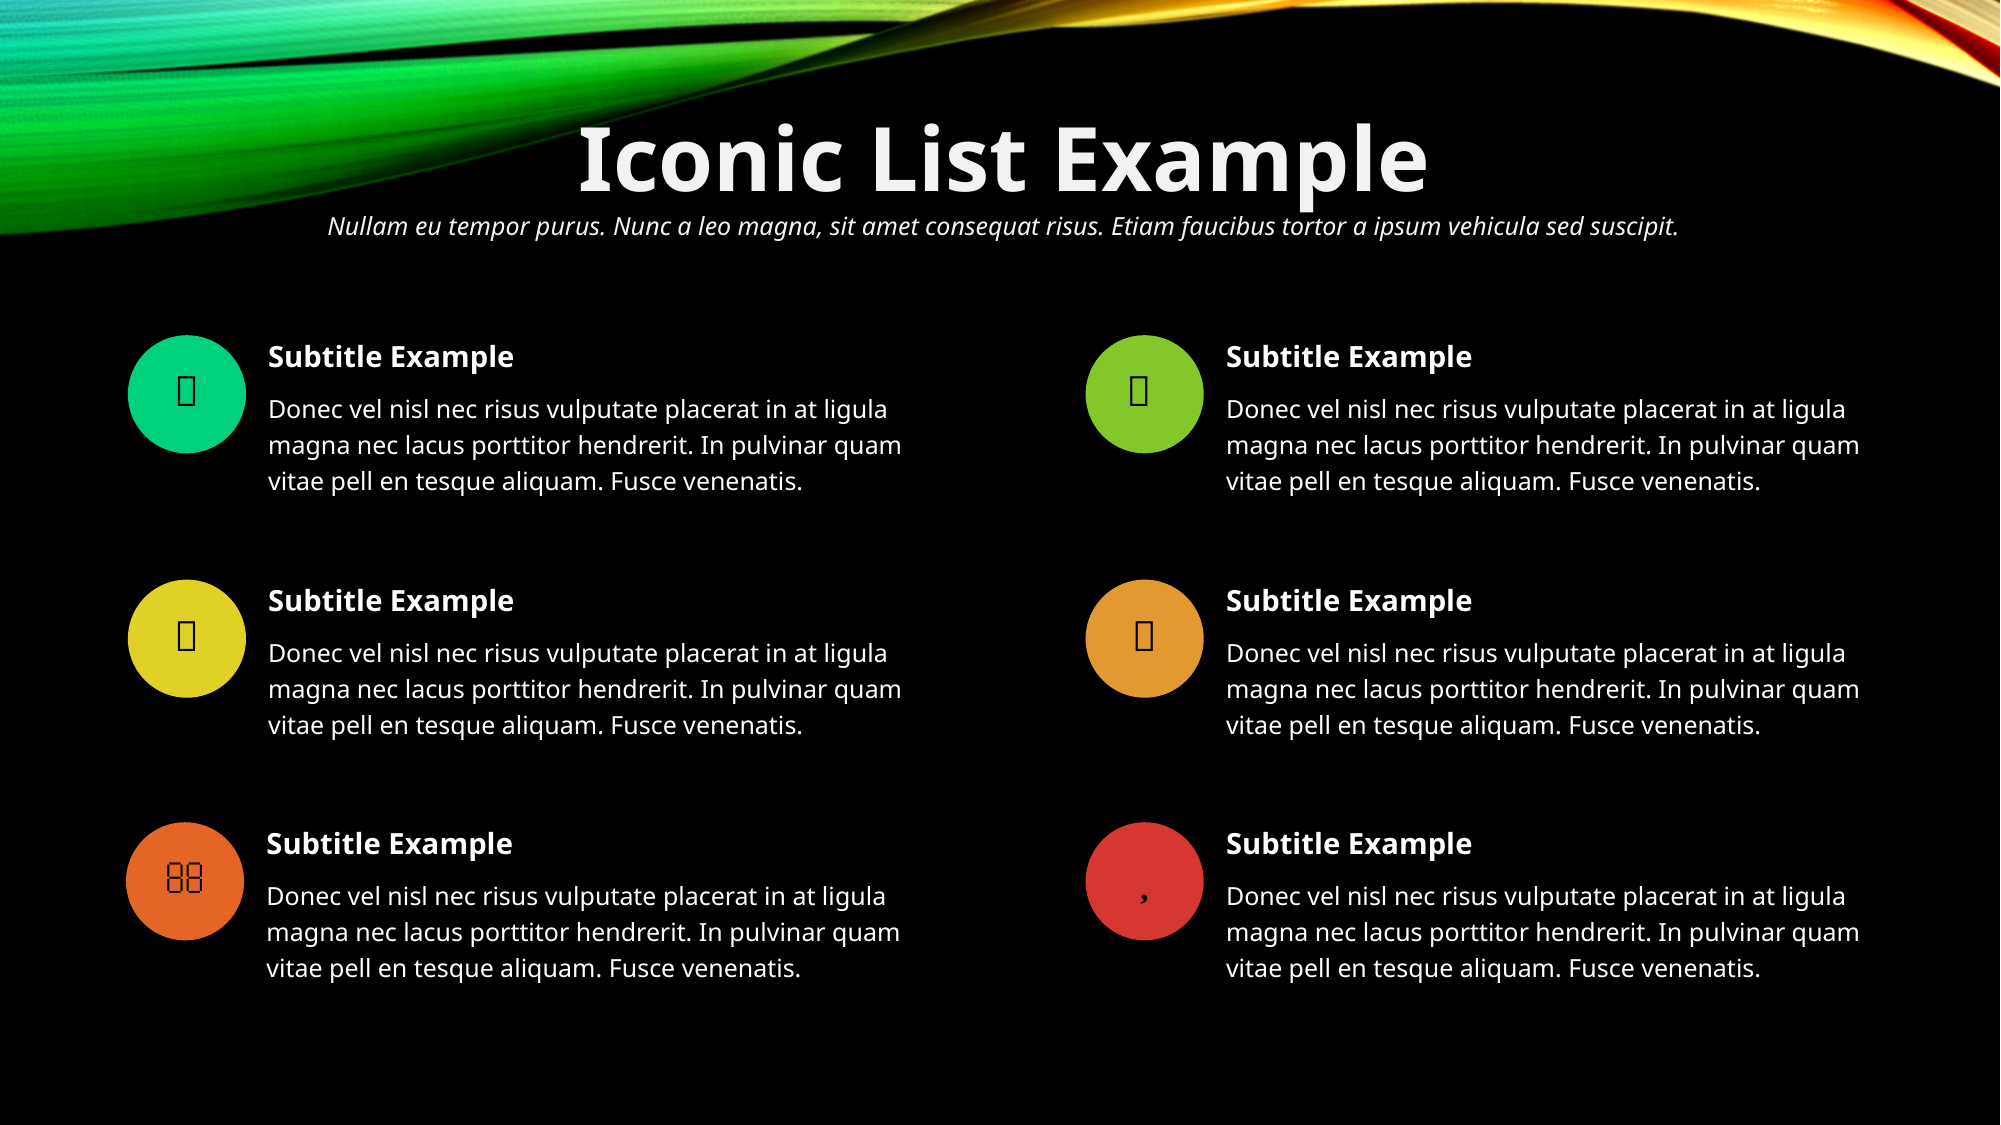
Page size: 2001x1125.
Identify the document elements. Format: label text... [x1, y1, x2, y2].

list Subtitle Example [266, 814, 925, 871]
list Subtitle Example [268, 572, 926, 628]
list  [136, 352, 237, 427]
list Donec vel nisl nec risus vulputate placerat in at ligula magna nec lacus porttitor hendrerit. In pulvinar quam vitae pell en tesque aliquam. Fusce venenatis. [1225, 874, 1884, 1010]
list Subtitle Example [1225, 572, 1884, 628]
list Donec vel nisl nec risus vulputate placerat in at ligula magna nec lacus porttitor hendrerit. In pulvinar quam vitae pell en tesque aliquam. Fusce venenatis. [268, 632, 926, 767]
list  [136, 597, 237, 672]
list Subtitle Example [1225, 814, 1884, 871]
list Nullam eu tempor purus. Nunc a leo magna, sit amet consequat risus. Etiam faucibus tortor a ipsum vehicula sed suscipit. [126, 206, 1884, 245]
list Donec vel nisl nec risus vulputate placerat in at ligula magna nec lacus porttitor hendrerit. In pulvinar quam vitae pell en tesque aliquam. Fusce venenatis. [1225, 387, 1884, 523]
list Donec vel nisl nec risus vulputate placerat in at ligula magna nec lacus porttitor hendrerit. In pulvinar quam vitae pell en tesque aliquam. Fusce venenatis. [266, 874, 925, 1010]
list  [134, 839, 235, 915]
list  [1094, 352, 1195, 427]
picture [0, 0, 2000, 237]
list  [1094, 839, 1195, 915]
list Donec vel nisl nec risus vulputate placerat in at ligula magna nec lacus porttitor hendrerit. In pulvinar quam vitae pell en tesque aliquam. Fusce venenatis. [268, 387, 926, 523]
list Donec vel nisl nec risus vulputate placerat in at ligula magna nec lacus porttitor hendrerit. In pulvinar quam vitae pell en tesque aliquam. Fusce venenatis. [1225, 632, 1884, 767]
list  [1094, 597, 1195, 672]
list Subtitle Example [1225, 327, 1884, 384]
list Iconic List Example [126, 120, 1884, 191]
list Subtitle Example [268, 327, 926, 384]
